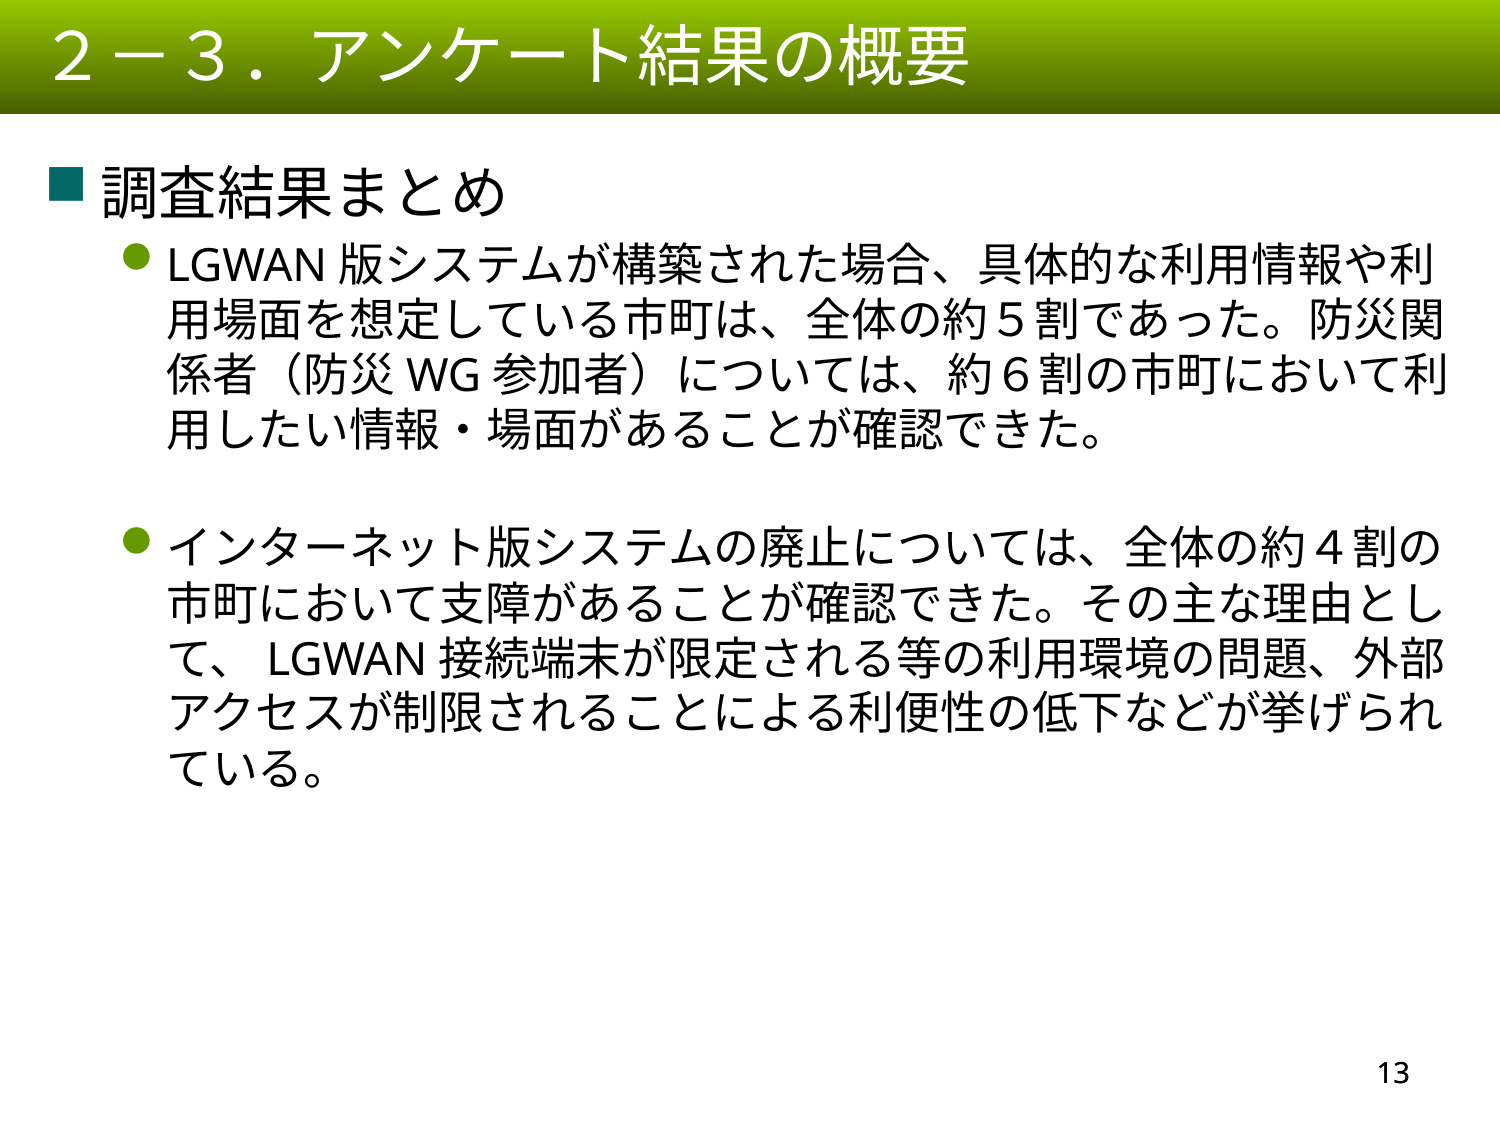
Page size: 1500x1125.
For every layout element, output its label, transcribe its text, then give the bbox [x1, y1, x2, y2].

text_box ２－３．アンケート結果の概要 [25, 12, 1500, 96]
list 調査結果まとめ LGWAN版システムが構築された場合、具体的な利用情報や利用場面を想定している市町は、全体の約５割であった。防災関係者（防災WG参加者）については、約６割の市町において利用したい情報・場面があることが確認できた。 インターネット版システムの廃止については、全体の約４割の市町において支障があることが確認できた。その主な理由として、LGWAN接続端末が限定される等の利用環境の問題、外部アクセスが制限されることによる利便性の低下などが挙げられている。 [29, 148, 1469, 988]
text_box 12 [1074, 1046, 1425, 1103]
